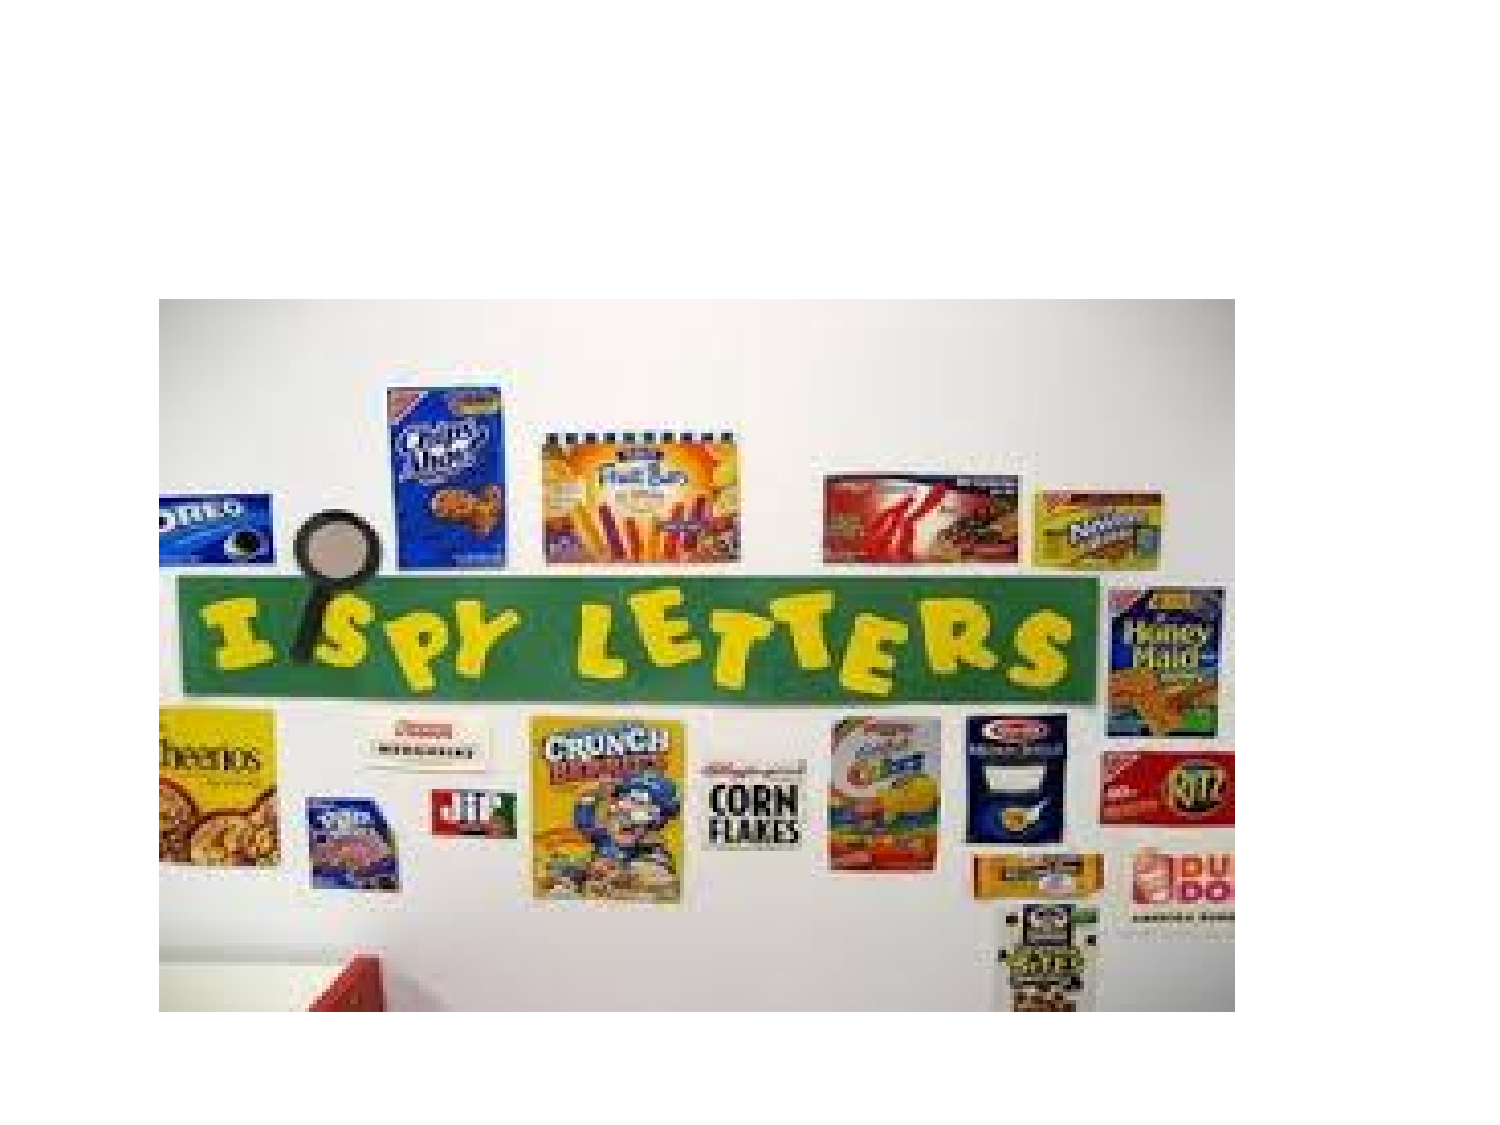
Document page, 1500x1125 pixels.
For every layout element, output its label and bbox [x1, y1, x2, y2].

list [159, 299, 1235, 1012]
